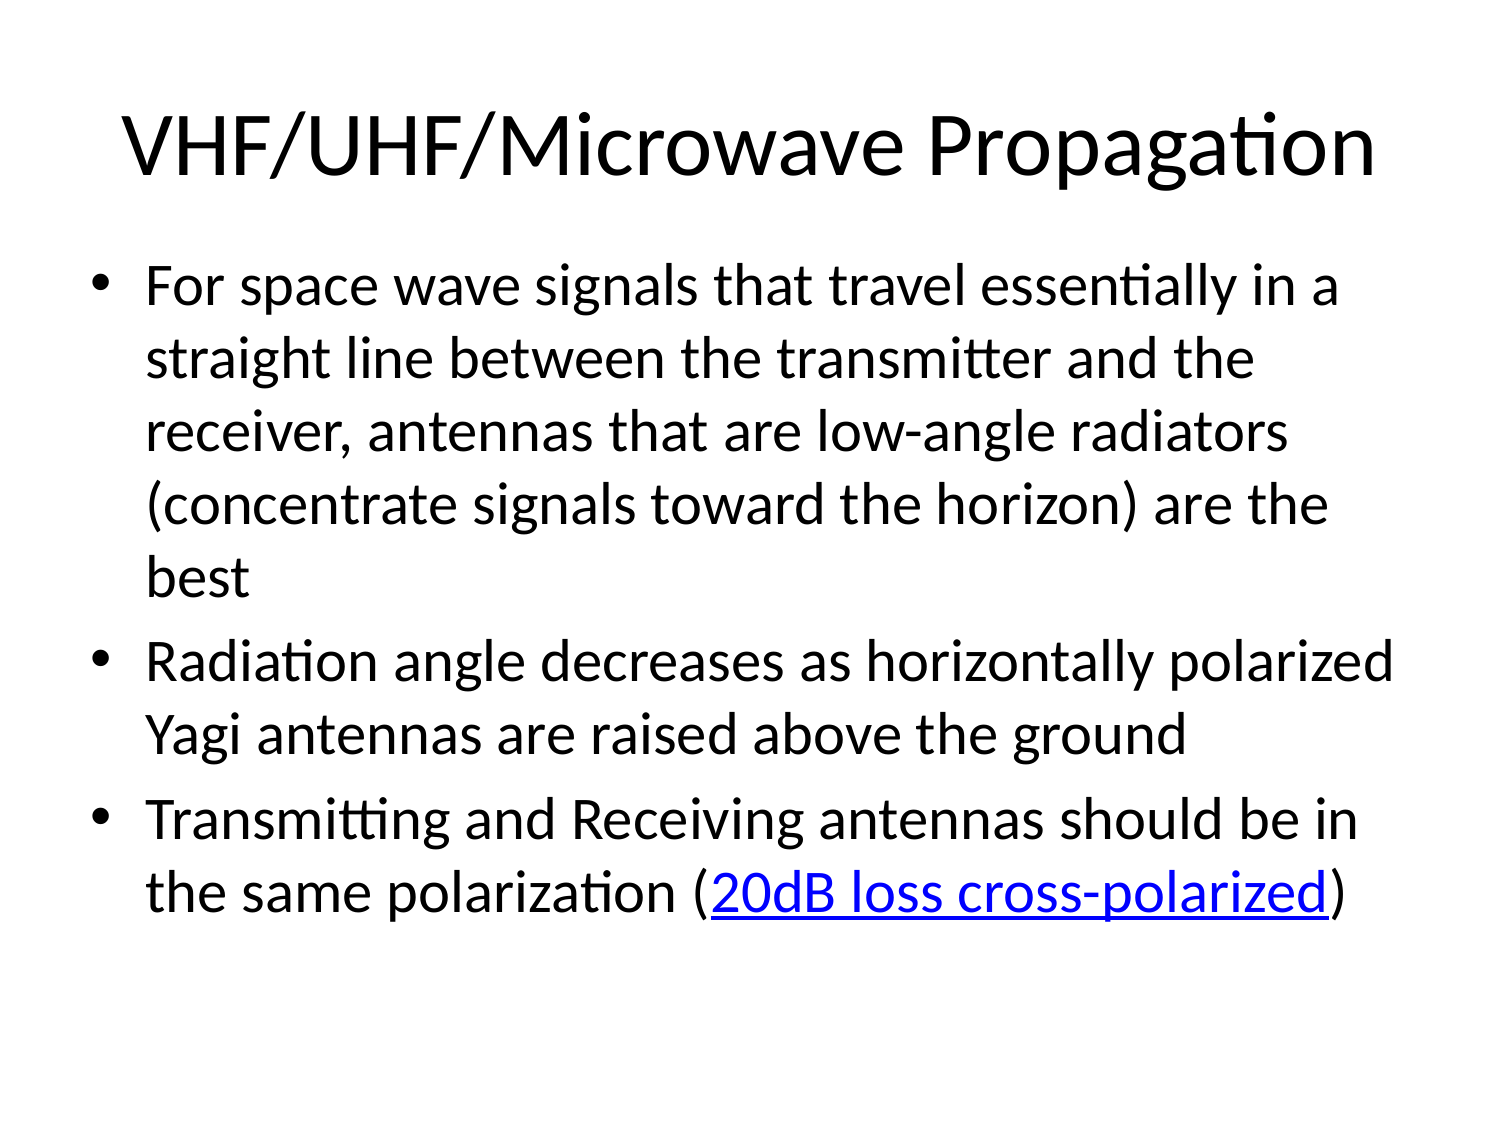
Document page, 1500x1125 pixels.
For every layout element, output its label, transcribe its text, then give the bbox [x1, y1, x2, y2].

title VHF/UHF/Microwave Propagation [75, 45, 1425, 233]
list For space wave signals that travel essentially in a straight line between the transmitter and the receiver, antennas that are low-angle radiators (concentrate signals toward the horizon) are the best Radiation angle decreases as horizontally polarized Yagi antennas are raised above the ground Transmitting and Receiving antennas should be in the same polarization (20dB loss cross-polarized) [75, 237, 1425, 1005]
